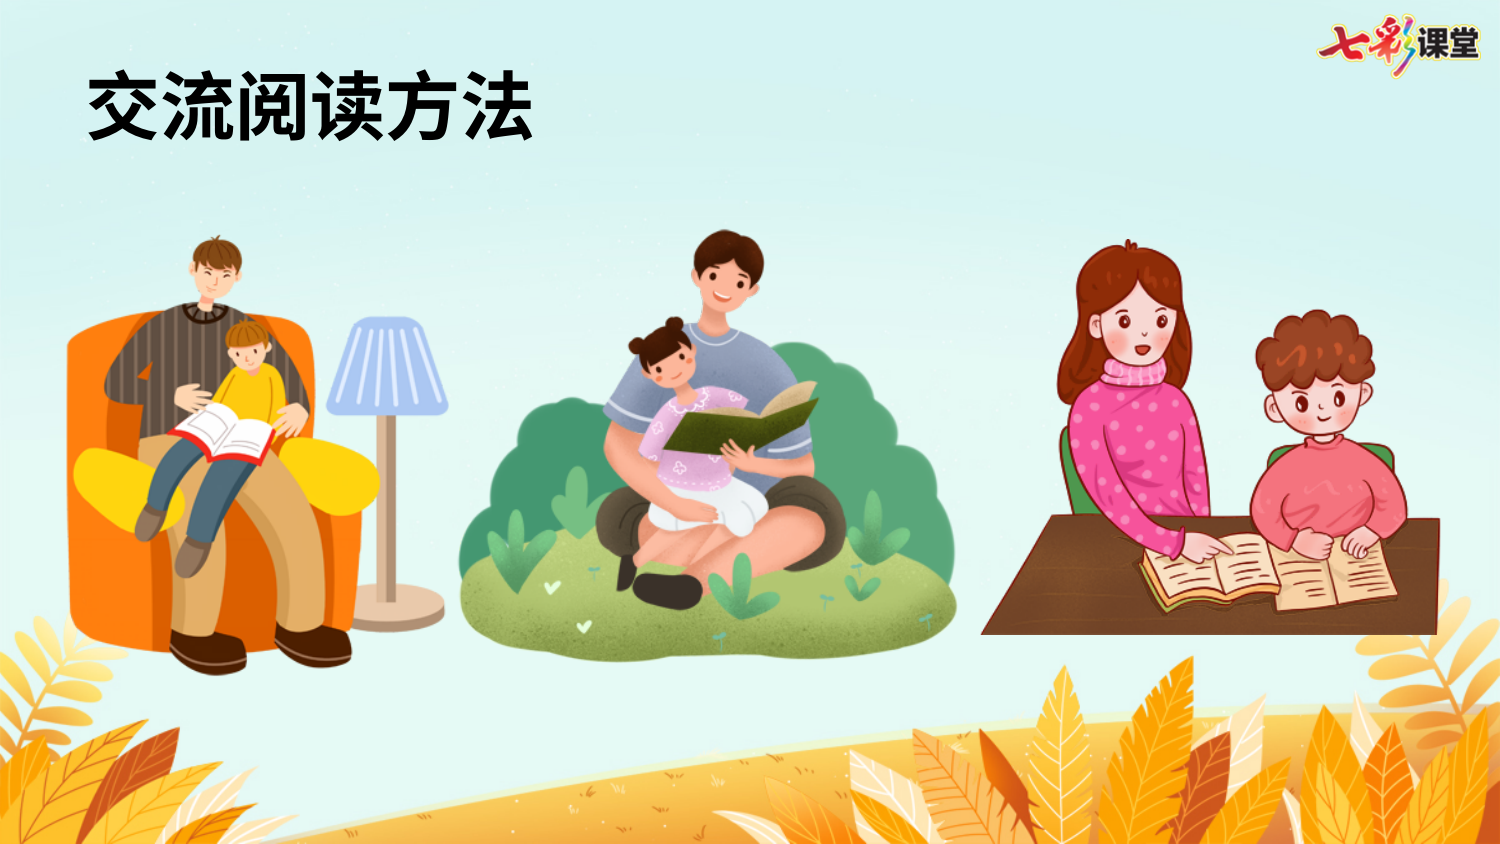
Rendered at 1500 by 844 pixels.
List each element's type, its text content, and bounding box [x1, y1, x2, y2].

text_box 交流阅读方法 [76, 55, 624, 154]
picture [0, 0, 1500, 844]
